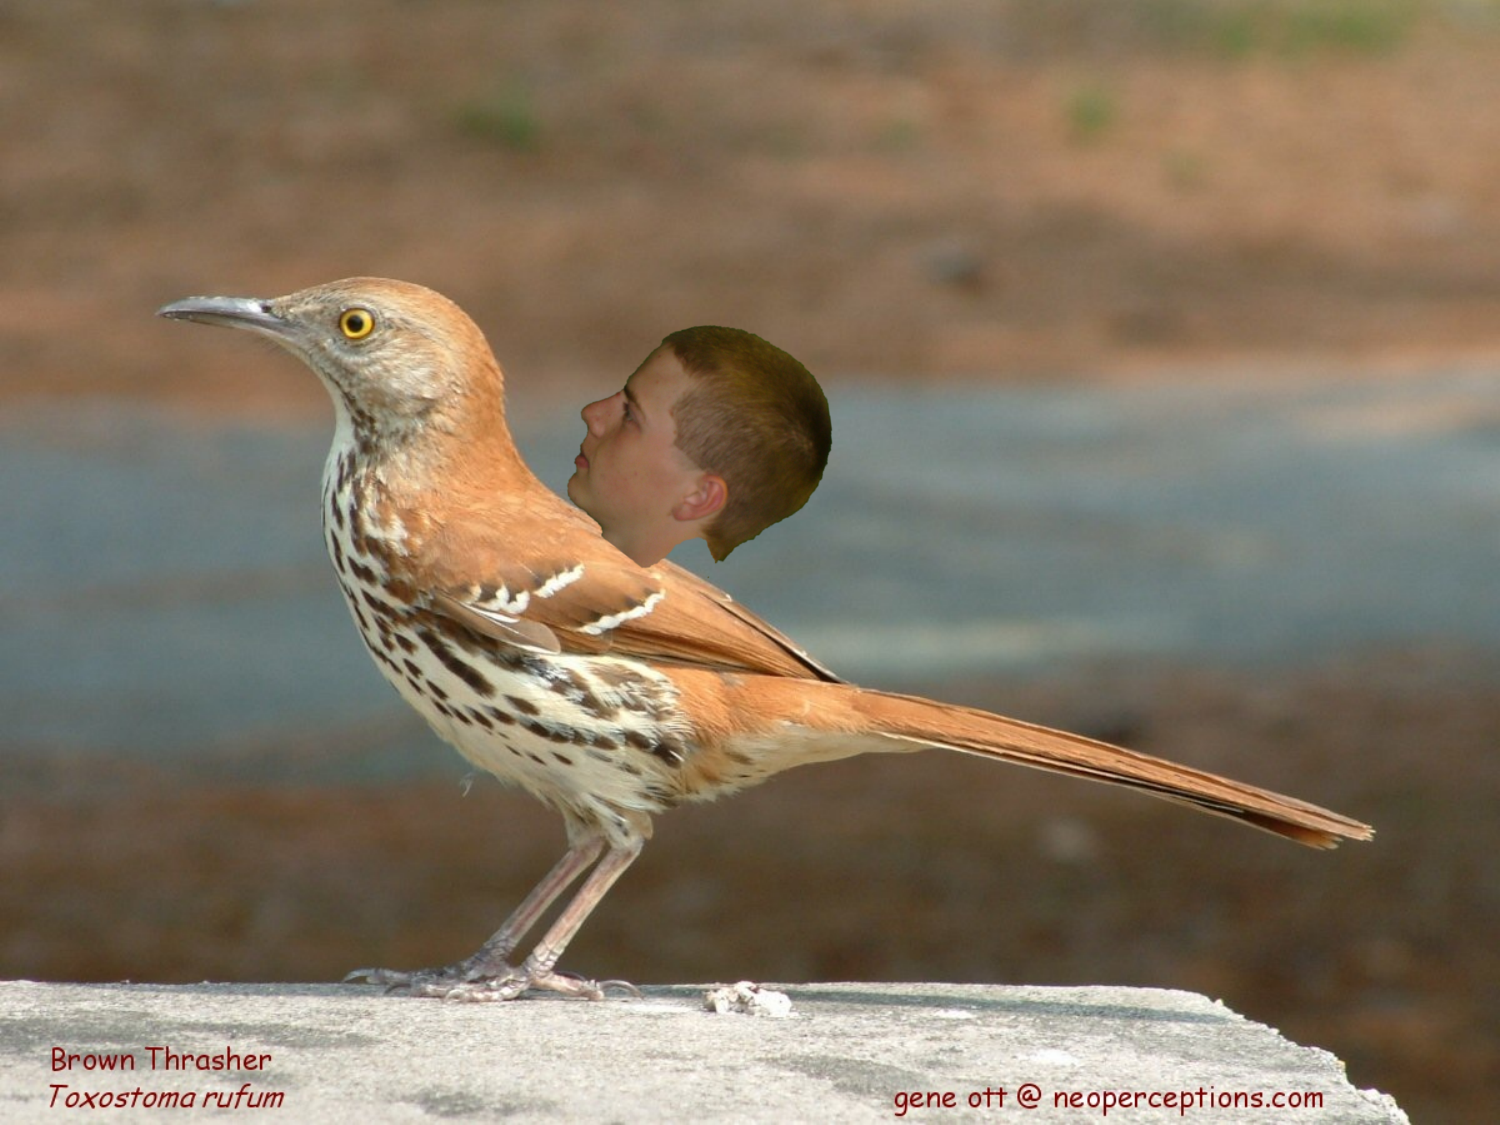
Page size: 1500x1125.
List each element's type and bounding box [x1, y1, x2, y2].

text_box [0, 0, 1500, 1125]
